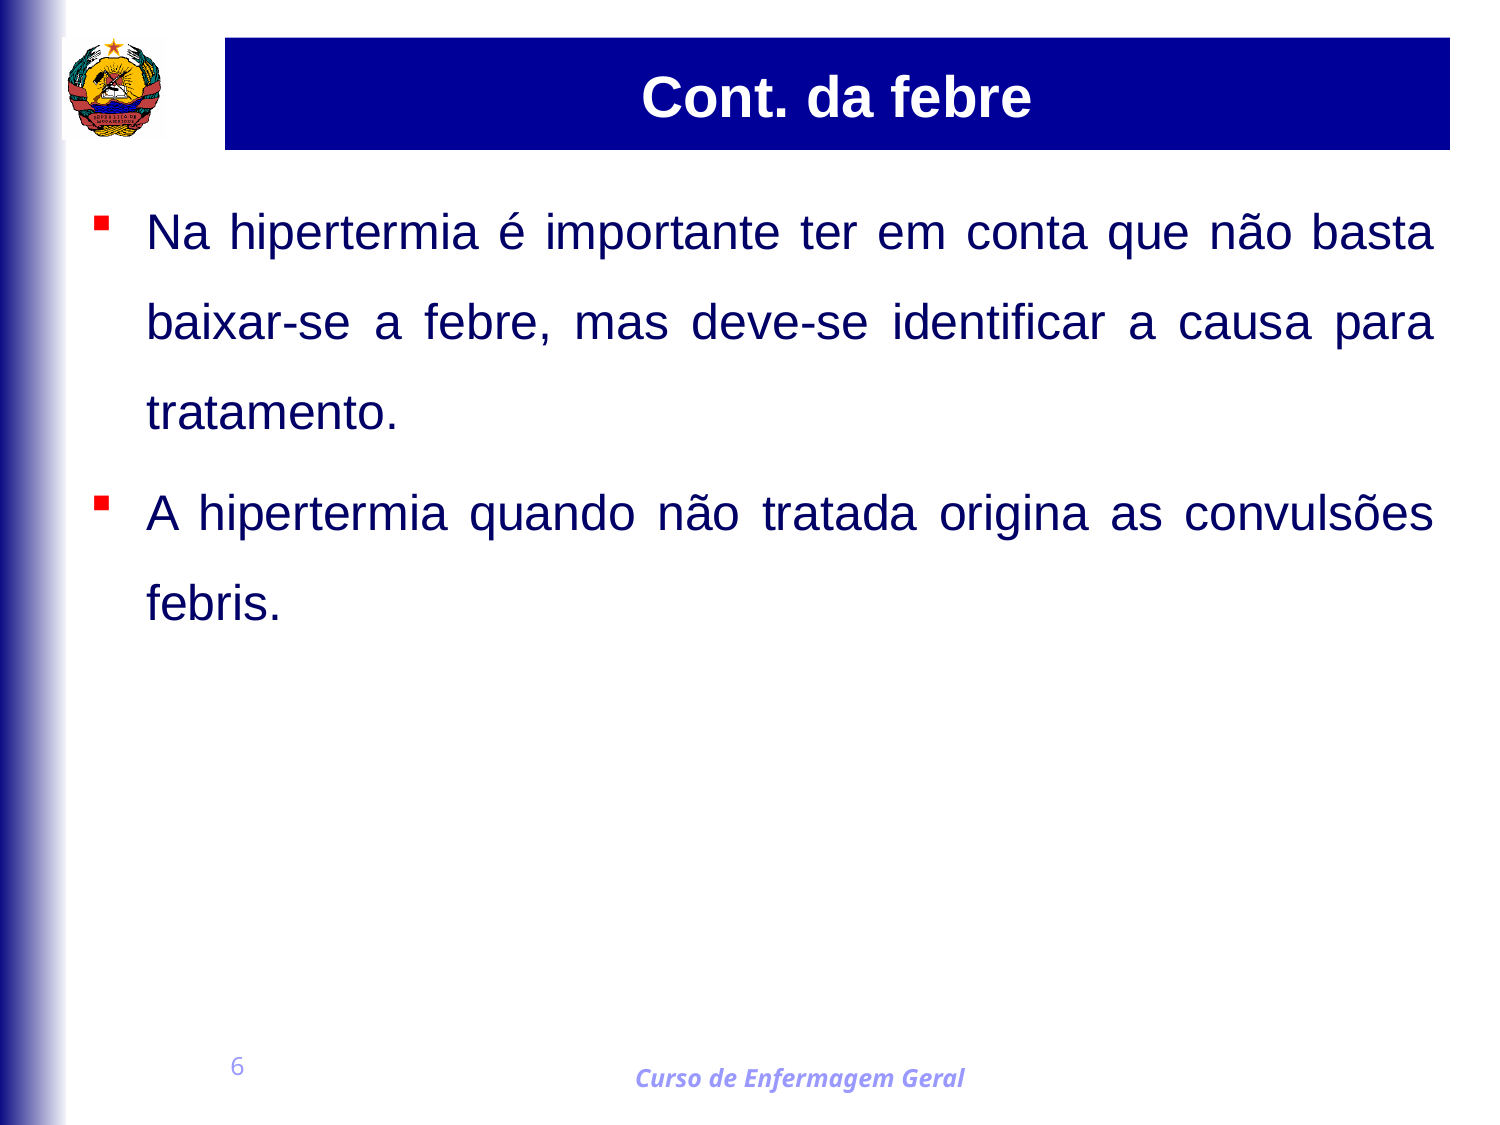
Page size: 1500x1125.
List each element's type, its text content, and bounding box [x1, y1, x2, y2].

title Cont. da febre [224, 37, 1451, 151]
slide_number 6 [62, 1037, 413, 1098]
list Na hipertermia é importante ter em conta que não basta baixar-se a febre, mas deve-se identificar a causa para tratamento. A hipertermia quando não tratada origina as convulsões febris. [74, 162, 1451, 988]
footer Curso de Enfermagem Geral [499, 1049, 1101, 1101]
